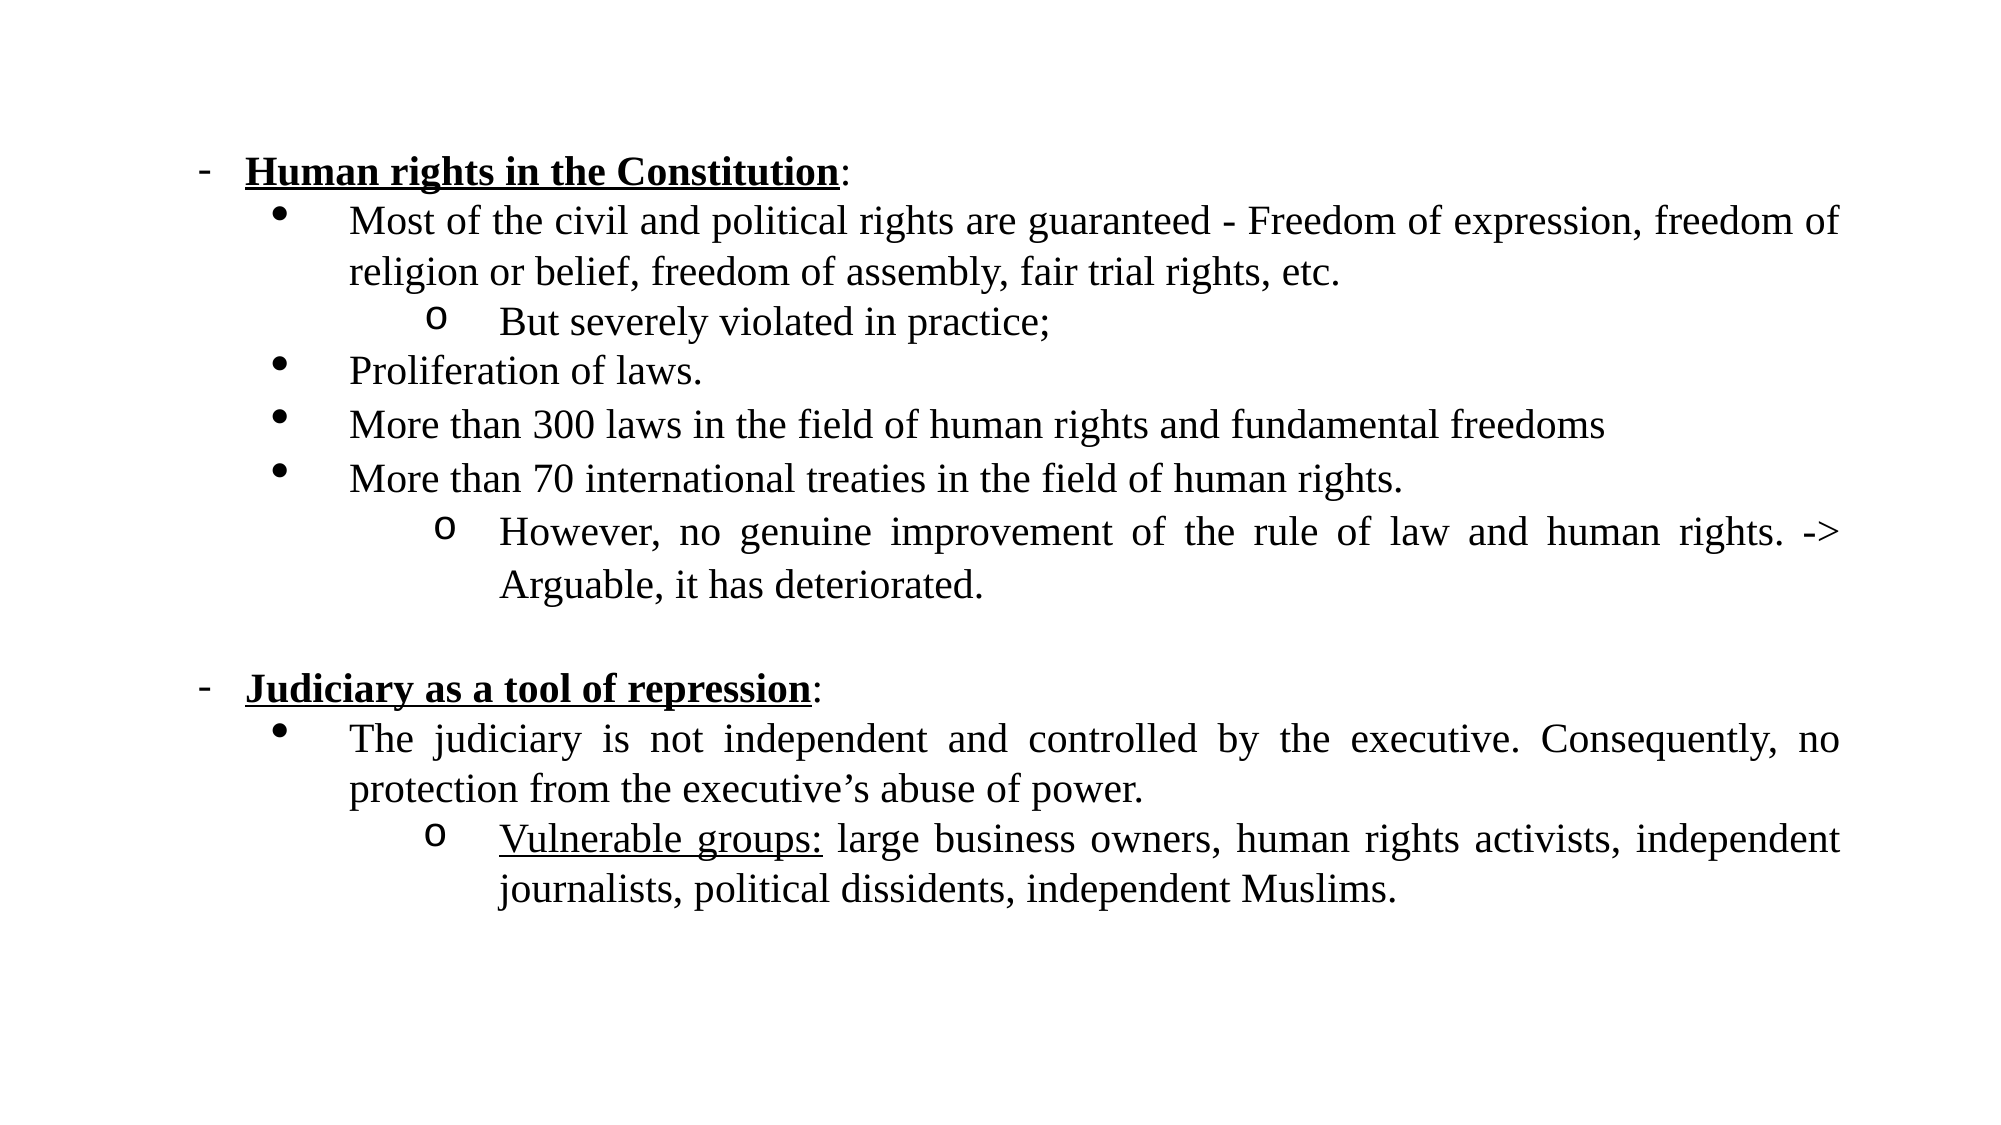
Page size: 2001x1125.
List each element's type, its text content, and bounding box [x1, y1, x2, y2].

text_box Human rights in the Constitution: Most of the civil and political rights are guaranteed - Freedom of expression, freedom of religion or belief, freedom of assembly, fair trial rights, etc. But severely violated in practice; Proliferation of laws. More than 300 laws in the field of human rights and fundamental freedoms More than 70 international treaties in the field of human rights. However, no genuine improvement of the rule of law and human rights. -> Arguable, it has deteriorated. Judiciary as a tool of repression: The judiciary is not independent and controlled by the executive. Consequently, no protection from the executive’s abuse of power. Vulnerable groups: large business owners, human rights activists, independent journalists, political dissidents, independent Muslims. [108, 135, 1857, 1015]
